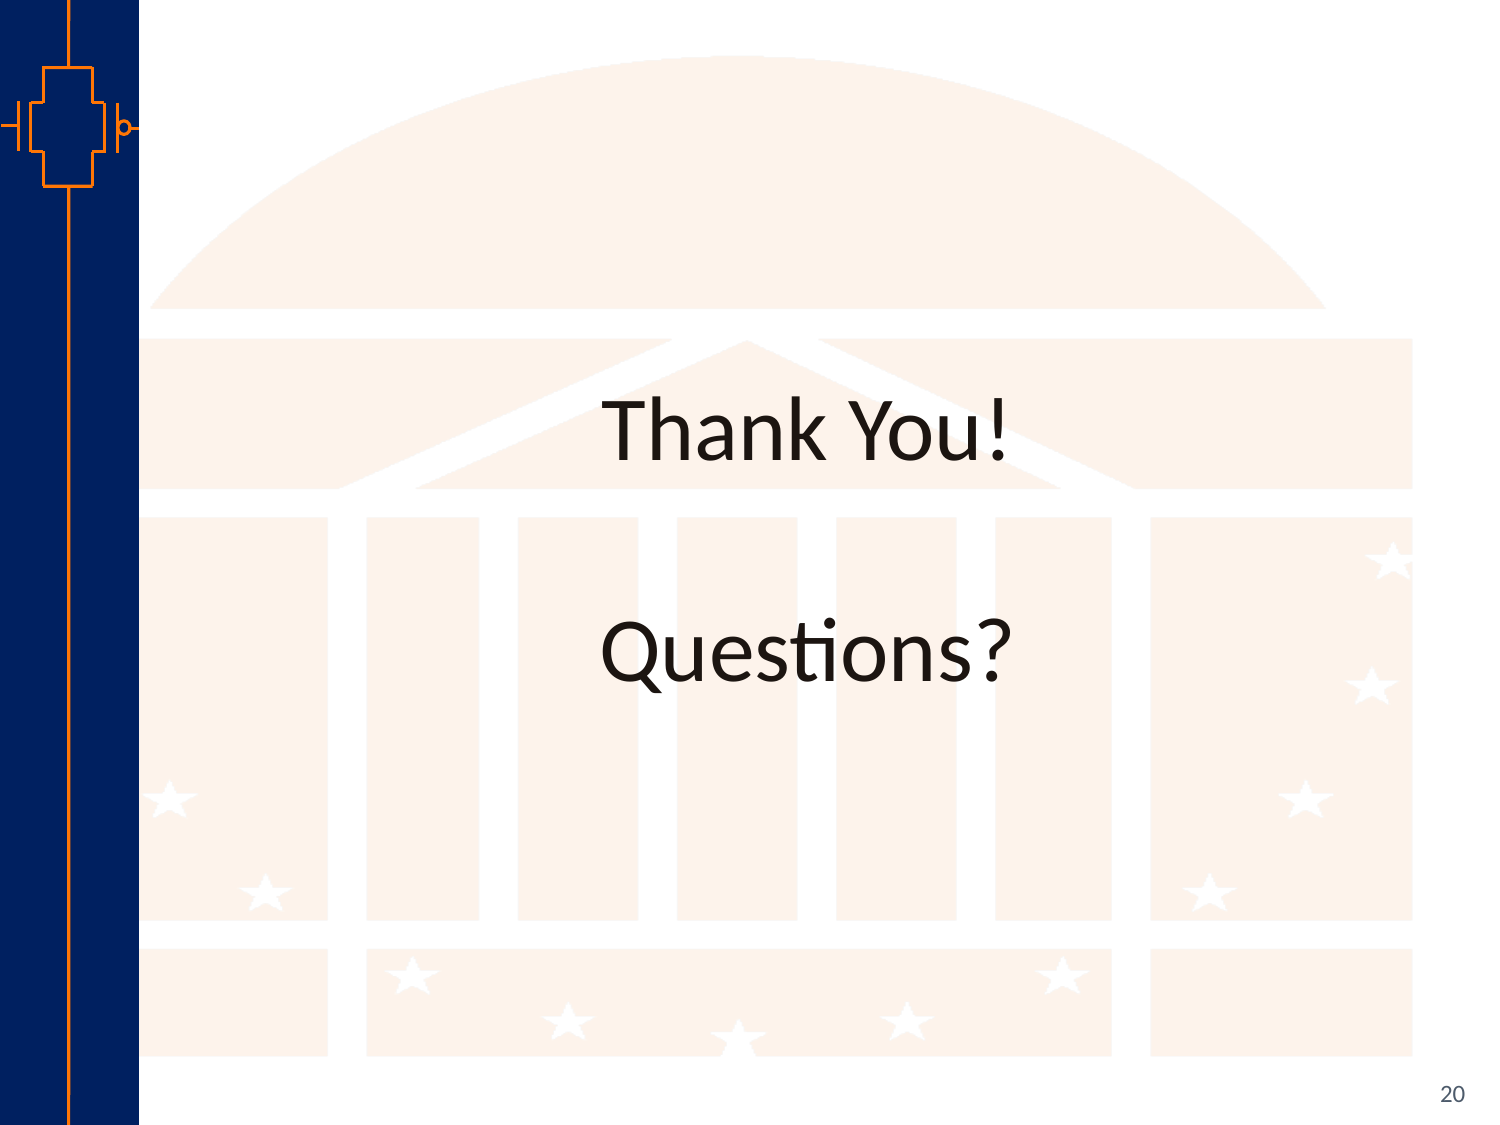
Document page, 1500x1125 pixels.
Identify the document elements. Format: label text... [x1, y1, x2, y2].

slide_number 20 [1425, 1062, 1488, 1123]
title Thank You! Questions? [213, 285, 1402, 707]
